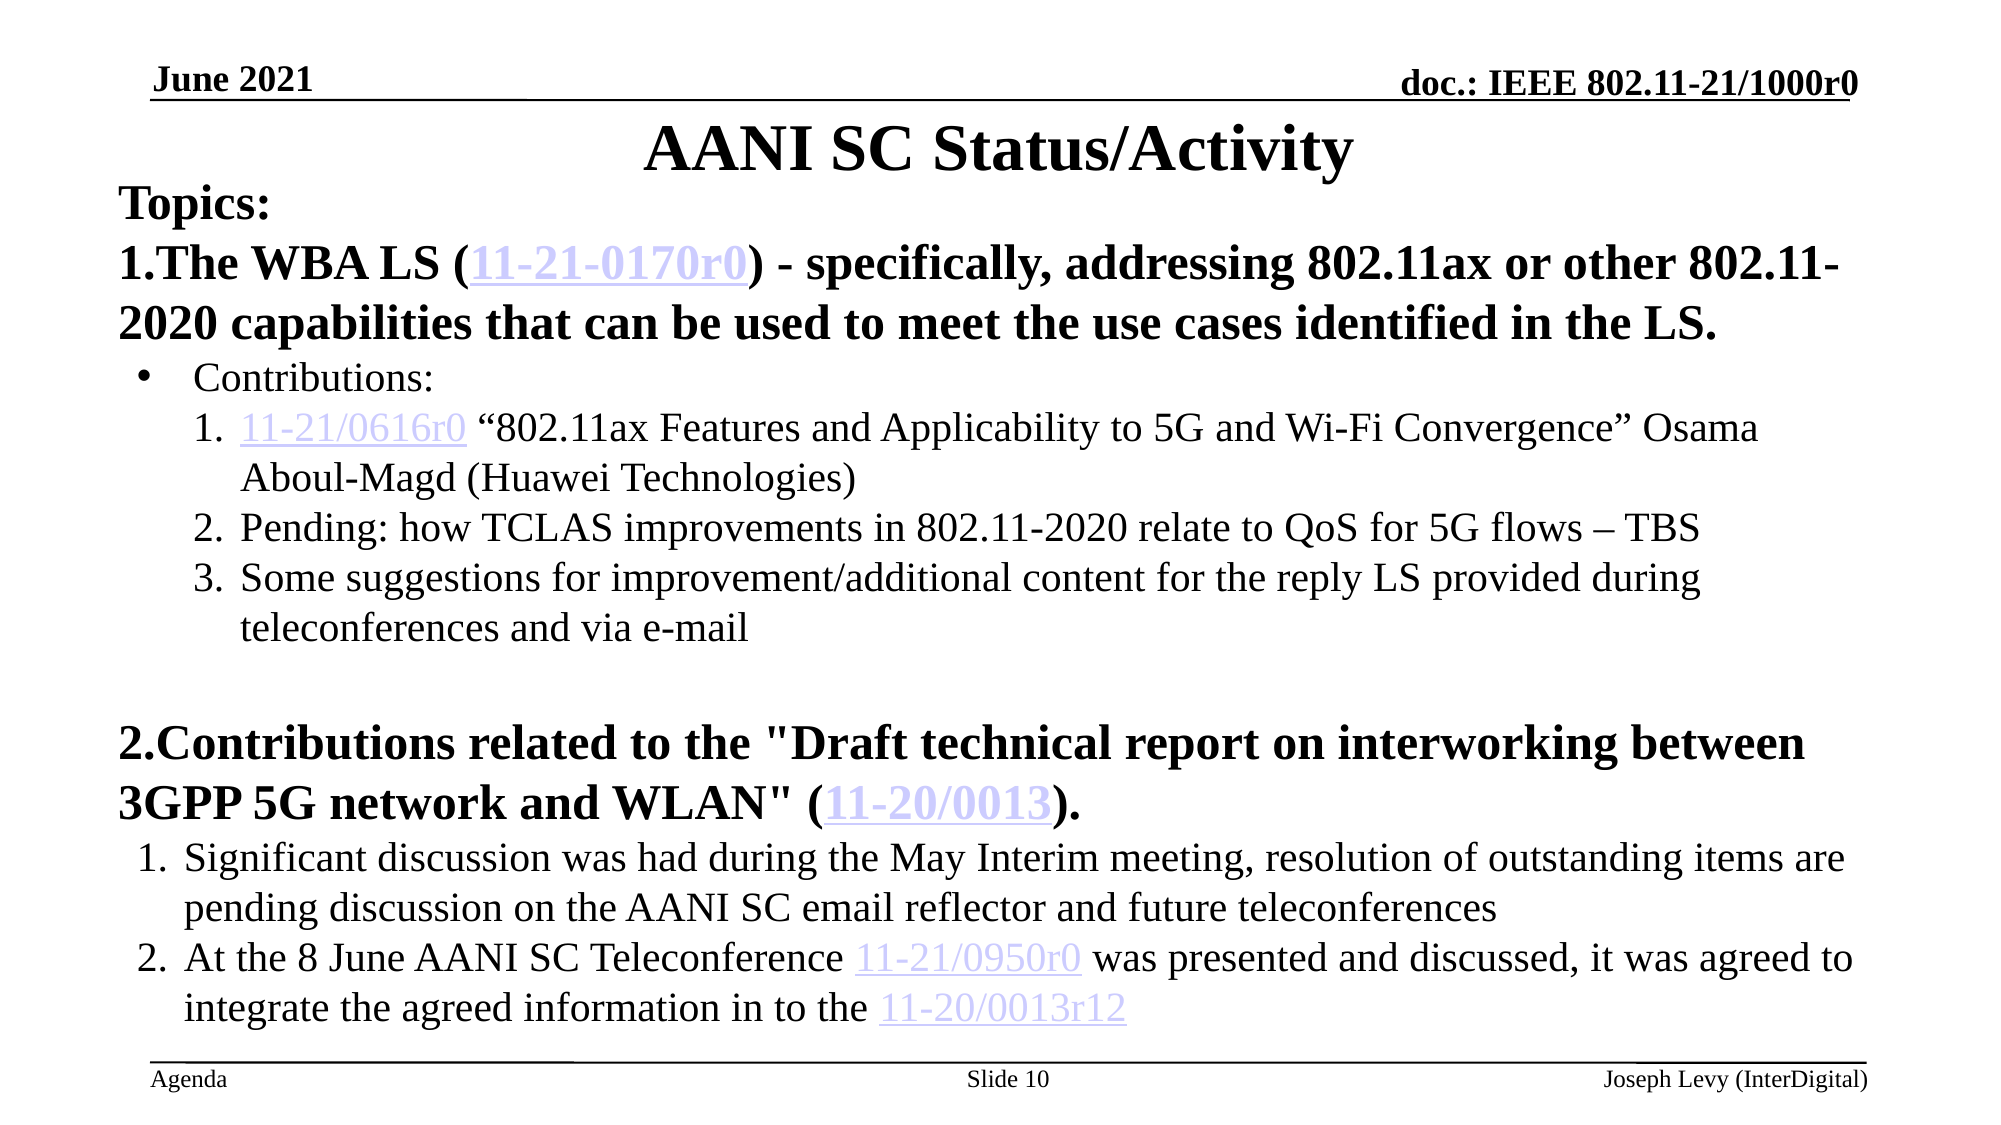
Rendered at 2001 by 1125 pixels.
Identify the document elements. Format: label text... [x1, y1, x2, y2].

list Topics: The WBA LS (11-21-0170r0) - specifically, addressing 802.11ax or other 802.11-2020 capabilities that can be used to meet the use cases identified in the LS. Contributions: 11-21/0616r0 “802.11ax Features and Applicability to 5G and Wi-Fi Convergence” Osama Aboul-Magd (Huawei Technologies) Pending: how TCLAS improvements in 802.11-2020 relate to QoS for 5G flows – TBS Some suggestions for improvement/additional content for the reply LS provided during teleconferences and via e-mail Contributions related to the "Draft technical report on interworking between 3GPP 5G network and WLAN" (11-20/0013). Significant discussion was had during the May Interim meeting, resolution of outstanding items are pending discussion on the AANI SC email reflector and future teleconferences At the 8 June AANI SC Teleconference 11-21/0950r0 was presented and discussed, it was agreed to integrate the agreed information in to the 11-20/0013r12 [102, 162, 1898, 1042]
title AANI SC Status/Activity [149, 112, 1850, 162]
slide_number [152, 54, 563, 100]
slide_number Slide 10 [950, 1061, 1067, 1123]
footer Joseph Levy (InterDigital) [1171, 1061, 1869, 1093]
